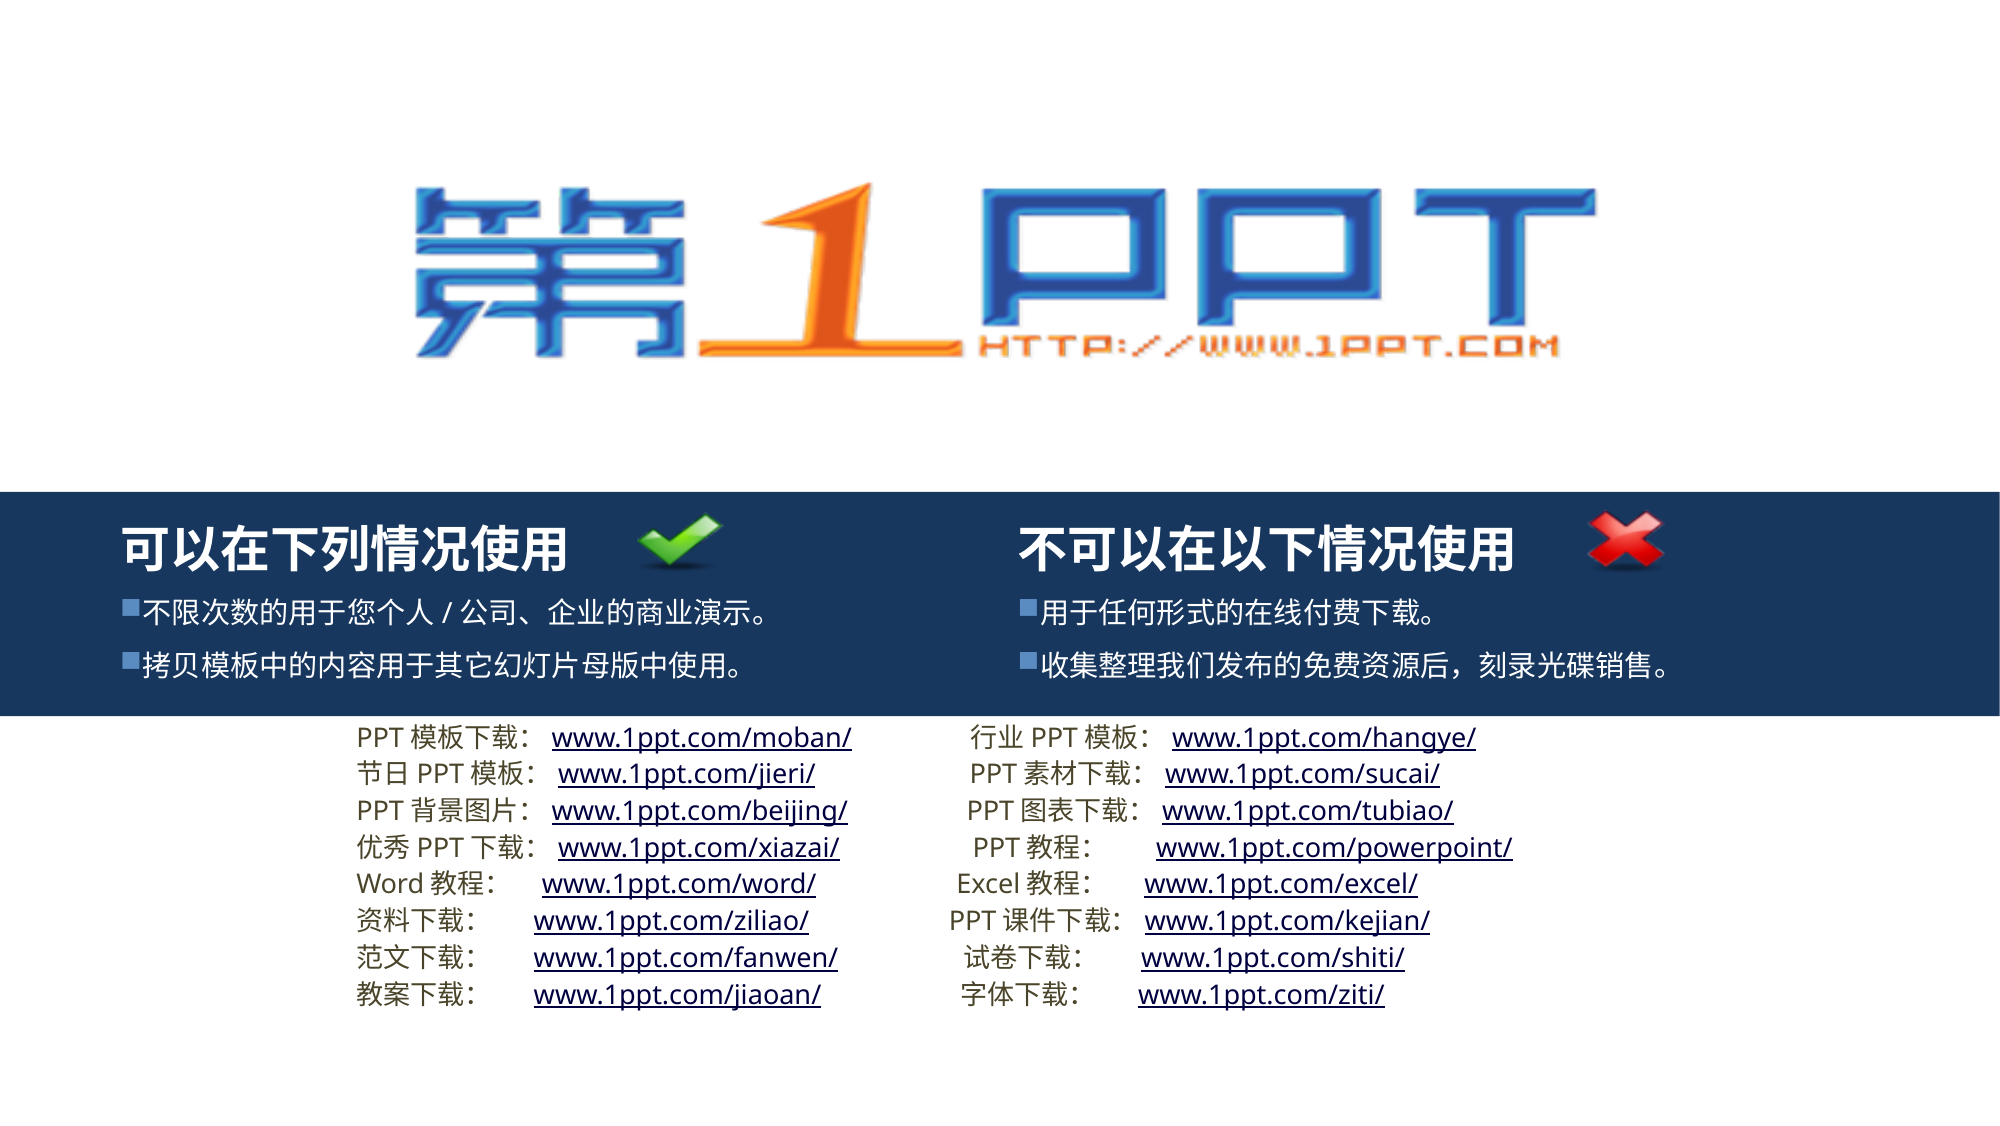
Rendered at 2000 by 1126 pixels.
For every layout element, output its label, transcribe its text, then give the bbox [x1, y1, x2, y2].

text_box PPT模板下载：www.1ppt.com/moban/ 行业PPT模板：www.1ppt.com/hangye/ 节日PPT模板：www.1ppt.com/jieri/ PPT素材下载：www.1ppt.com/sucai/ PPT背景图片：www.1ppt.com/beijing/ PPT图表下载：www.1ppt.com/tubiao/ 优秀PPT下载：www.1ppt.com/xiazai/ PPT教程： www.1ppt.com/powerpoint/ Word教程： www.1ppt.com/word/ Excel教程： www.1ppt.com/excel/ 资料下载： www.1ppt.com/ziliao/ PPT课件下载：www.1ppt.com/kejian/ 范文下载： www.1ppt.com/fanwen/ 试卷下载： www.1ppt.com/shiti/ 教案下载： www.1ppt.com/jiaoan/ 字体下载： www.1ppt.com/ziti/ [336, 762, 1752, 1008]
text_box 可以在下列情况使用 不限次数的用于您个人/公司、企业的商业演示。 拷贝模板中的内容用于其它幻灯片母版中使用。 [102, 508, 1000, 774]
text_box [0, 491, 2000, 717]
picture [179, 51, 1867, 492]
picture [1581, 507, 1669, 573]
picture [637, 507, 724, 573]
text_box 不可以在以下情况使用 用于任何形式的在线付费下载。 收集整理我们发布的免费资源后，刻录光碟销售。 [999, 508, 1898, 762]
